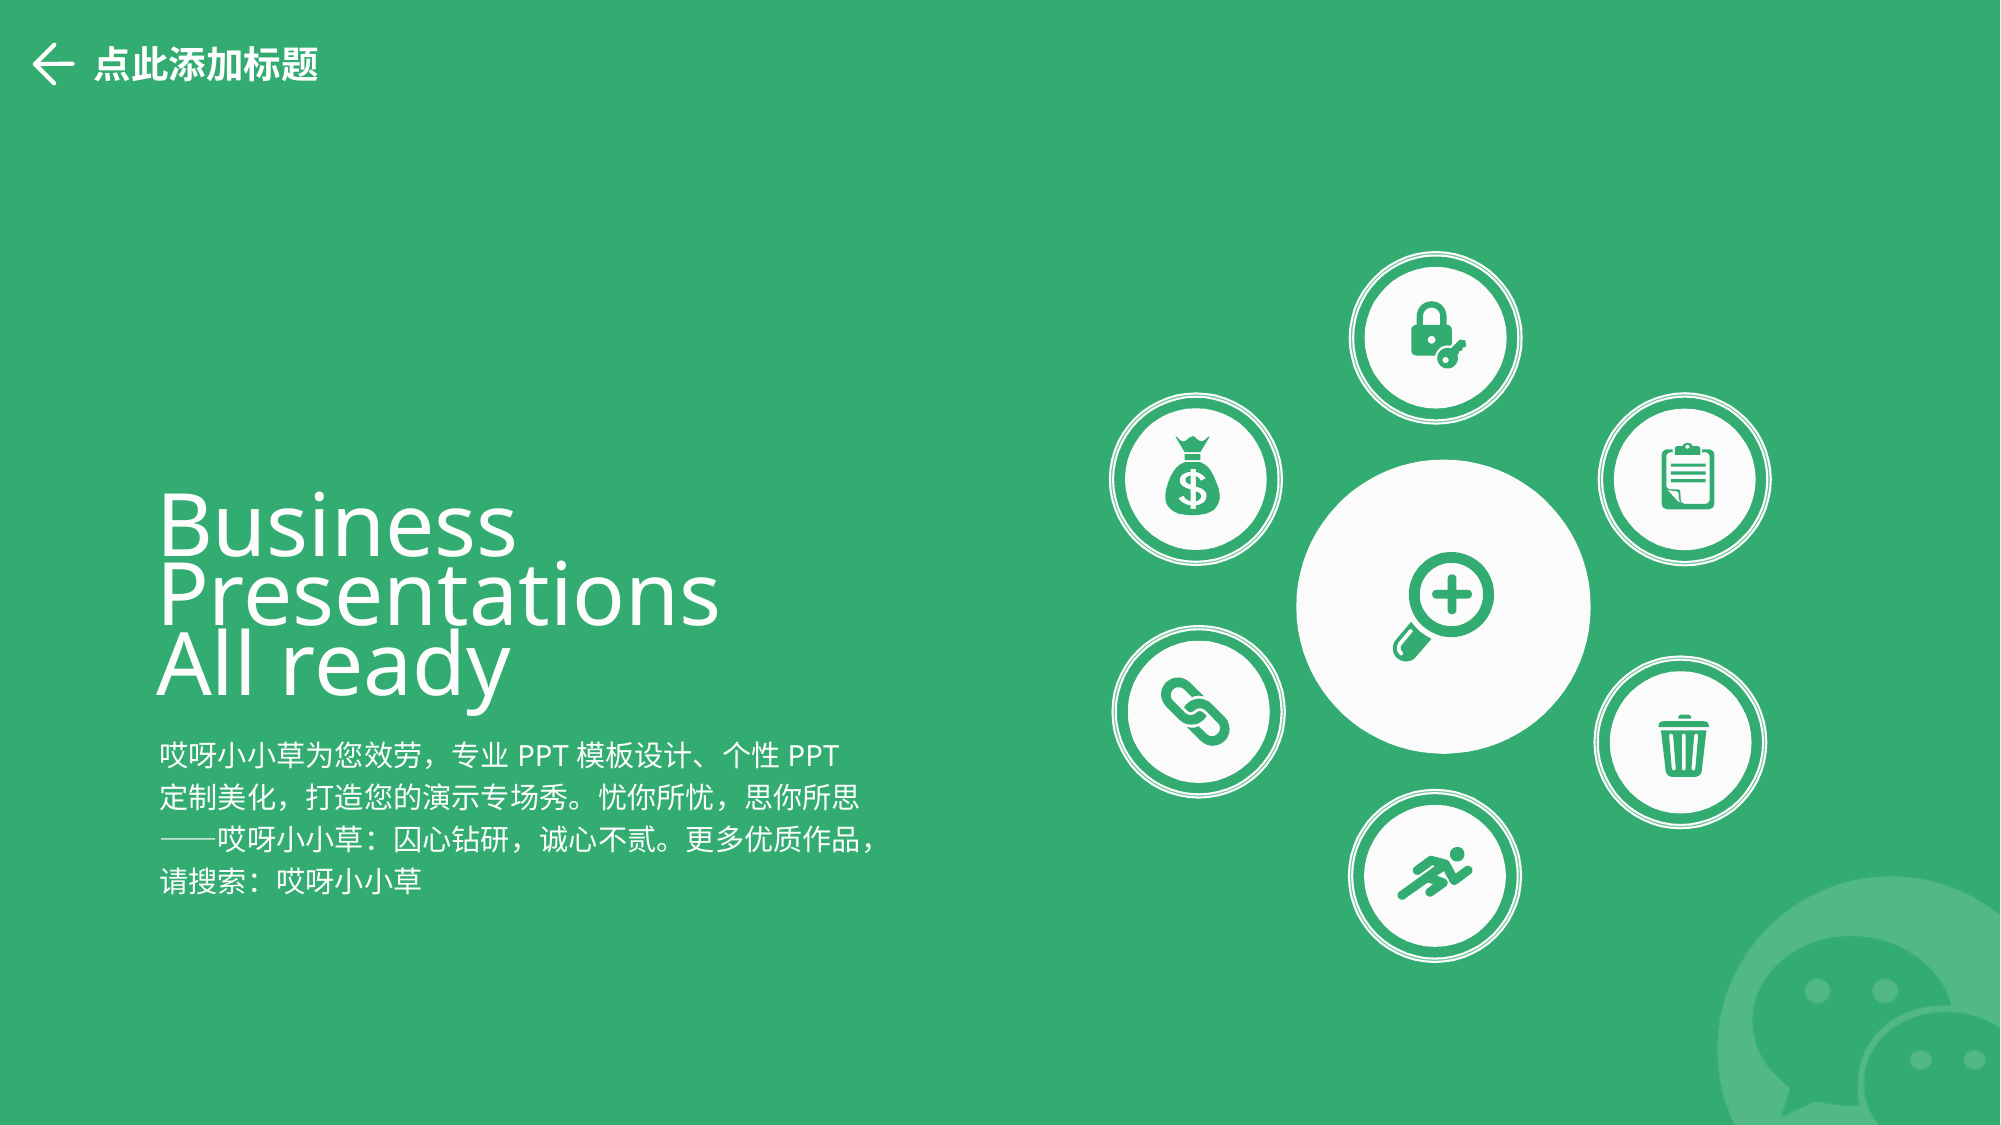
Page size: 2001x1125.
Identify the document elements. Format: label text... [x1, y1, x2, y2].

text_box [1364, 804, 1506, 947]
text_box [1594, 656, 1767, 829]
text_box [1660, 730, 1707, 777]
text_box [1184, 698, 1230, 746]
text_box [1349, 252, 1522, 424]
text_box [1411, 301, 1467, 369]
text_box [1678, 714, 1692, 719]
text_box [40, 50, 69, 78]
text_box [1397, 855, 1473, 900]
text_box [1598, 393, 1771, 566]
text_box [1175, 436, 1210, 453]
text_box [1392, 621, 1432, 662]
text_box [1161, 677, 1207, 725]
text_box 哎呀小小草为您效劳，专业PPT模板设计、个性PPT定制美化，打造您的演示专场秀。忧你所忧，思你所思——哎呀小小草：囚心钻研，诚心不贰。更多优质作品，请搜索：哎呀小小草 [159, 730, 863, 898]
text_box [1658, 721, 1709, 728]
text_box [1364, 266, 1507, 409]
picture [0, 0, 2001, 1125]
text_box [1613, 408, 1756, 551]
text_box 点此添加标题 [78, 33, 391, 94]
text_box [1674, 442, 1701, 455]
text_box [1348, 789, 1522, 963]
text_box [1125, 408, 1267, 550]
text_box [1408, 552, 1495, 638]
text_box [1449, 846, 1465, 862]
text_box [1109, 393, 1283, 566]
text_box [1127, 640, 1270, 784]
text_box [1296, 459, 1591, 754]
text_box [1661, 449, 1715, 510]
text_box [1165, 462, 1220, 516]
text_box Business Presentations All ready [136, 463, 830, 754]
text_box [1184, 454, 1201, 461]
text_box [1609, 671, 1752, 814]
text_box [1112, 625, 1285, 798]
